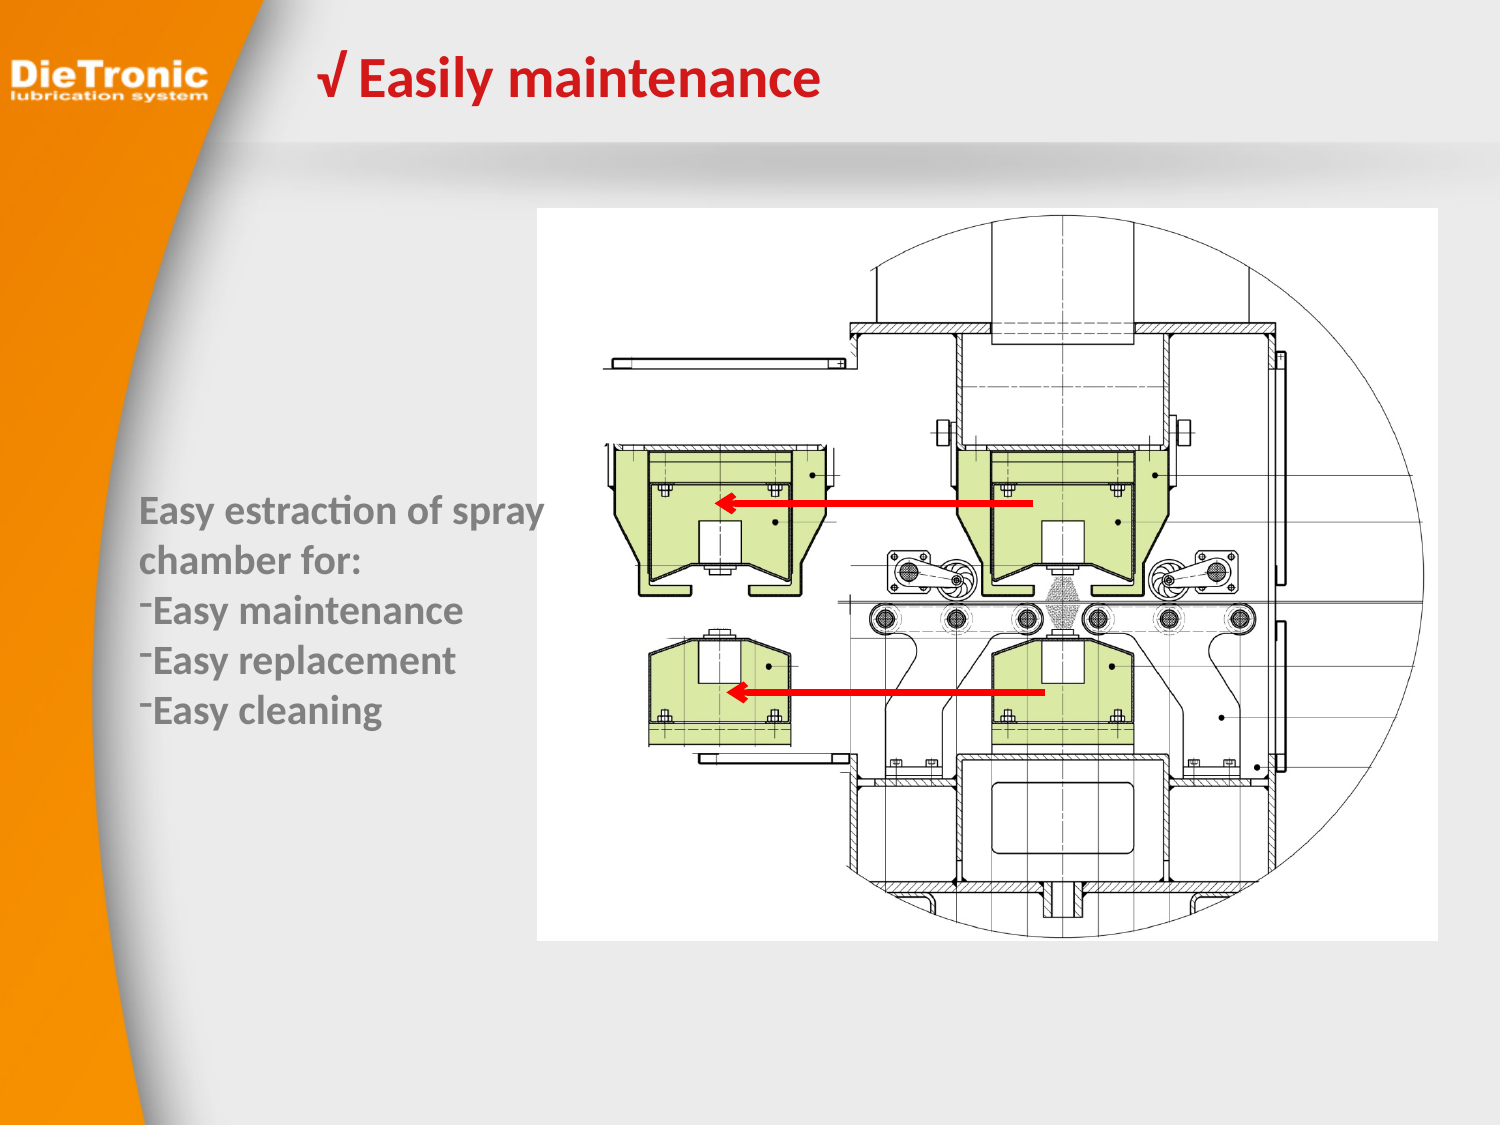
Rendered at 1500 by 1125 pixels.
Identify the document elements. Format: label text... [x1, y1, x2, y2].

picture [0, 0, 1500, 1125]
text_box Easy estraction of spray chamber for: Easy maintenance Easy replacement Easy cleaning [123, 432, 532, 894]
title √ Easily maintenance [301, 0, 1477, 149]
